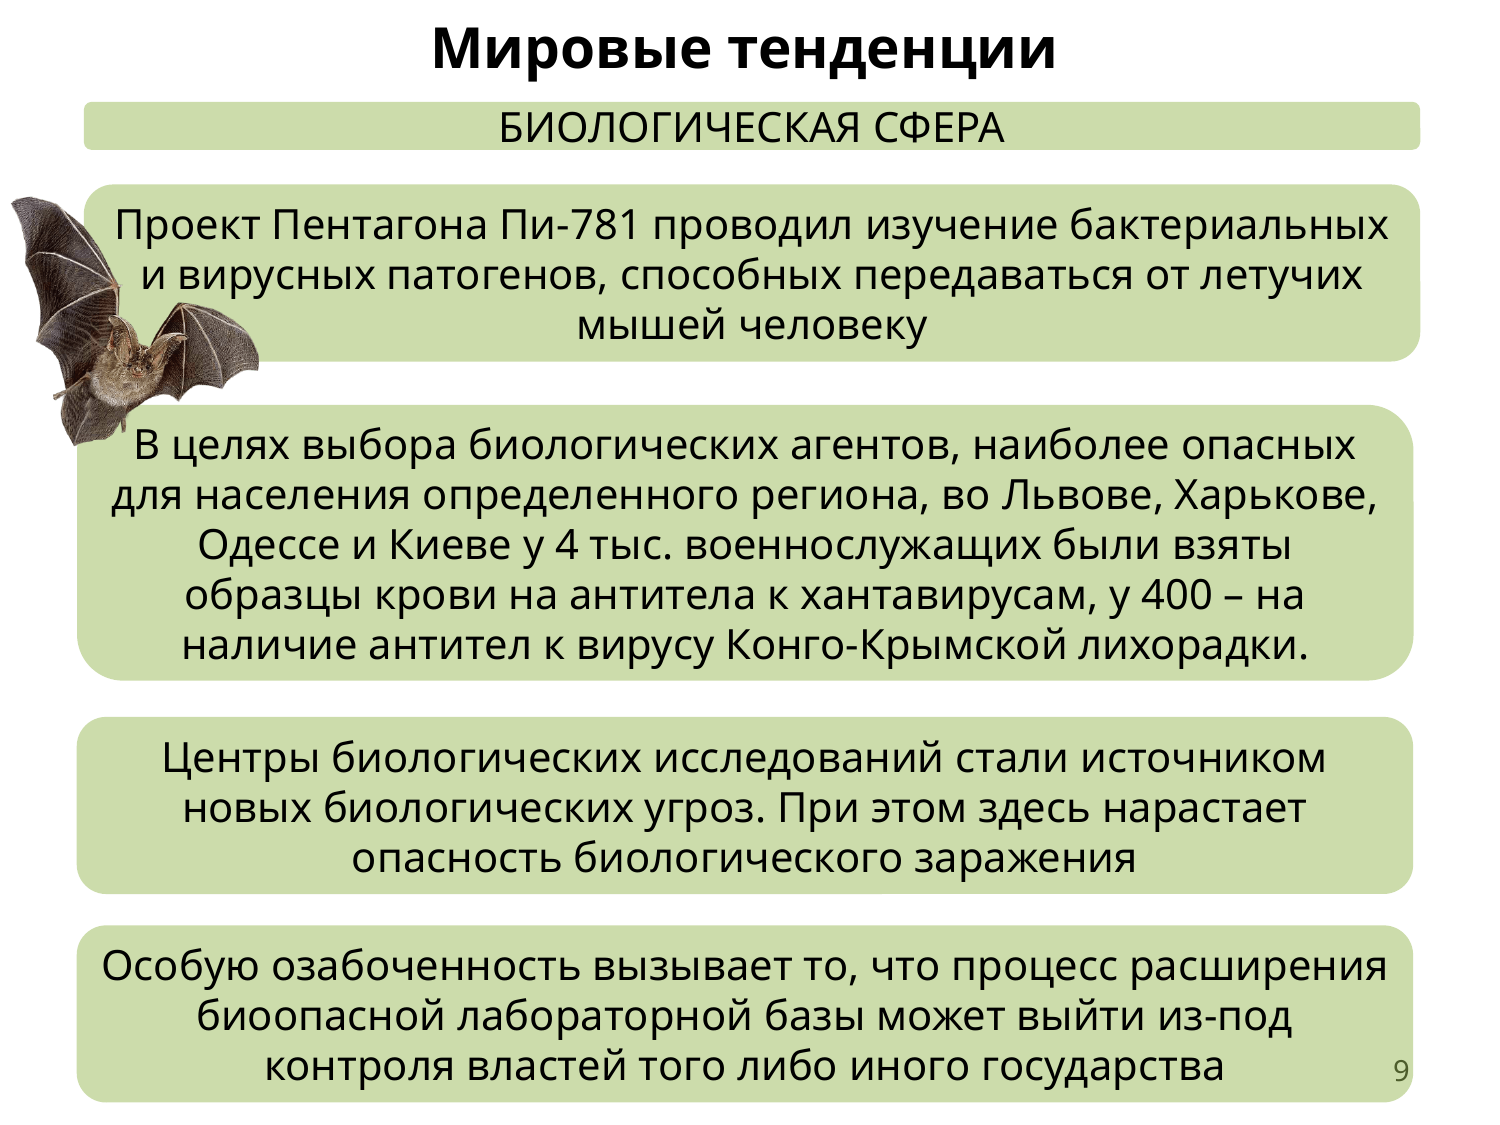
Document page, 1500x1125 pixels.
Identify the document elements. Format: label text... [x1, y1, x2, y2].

text_box Проект Пентагона Пи-781 проводил изучение бактериальных и вирусных патогенов, способных передаваться от летучих мышей человеку [274, 184, 1421, 362]
picture [0, 184, 274, 460]
text_box Мировые тенденции [77, 3, 1427, 87]
slide_number 9 [1389, 1042, 1425, 1103]
text_box Особую озабоченность вызывает то, что процесс расширения биоопасной лабораторной базы может выйти из-под контроля властей того либо иного государства [76, 925, 1414, 1103]
text_box БИОЛОГИЧЕСКАЯ СФЕРА [83, 101, 1421, 150]
text_box В целях выбора биологических агентов, наиболее опасных для населения определенного региона, во Львове, Харькове, Одессе и Киеве у 4 тыс. военнослужащих были взяты образцы крови на антитела к хантавирусам, у 400 – на наличие антител к вирусу Конго-Крымской лихорадки. [77, 404, 1414, 681]
text_box Центры биологических исследований стали источником новых биологических угроз. При этом здесь нарастает опасность биологического заражения [76, 716, 1414, 895]
